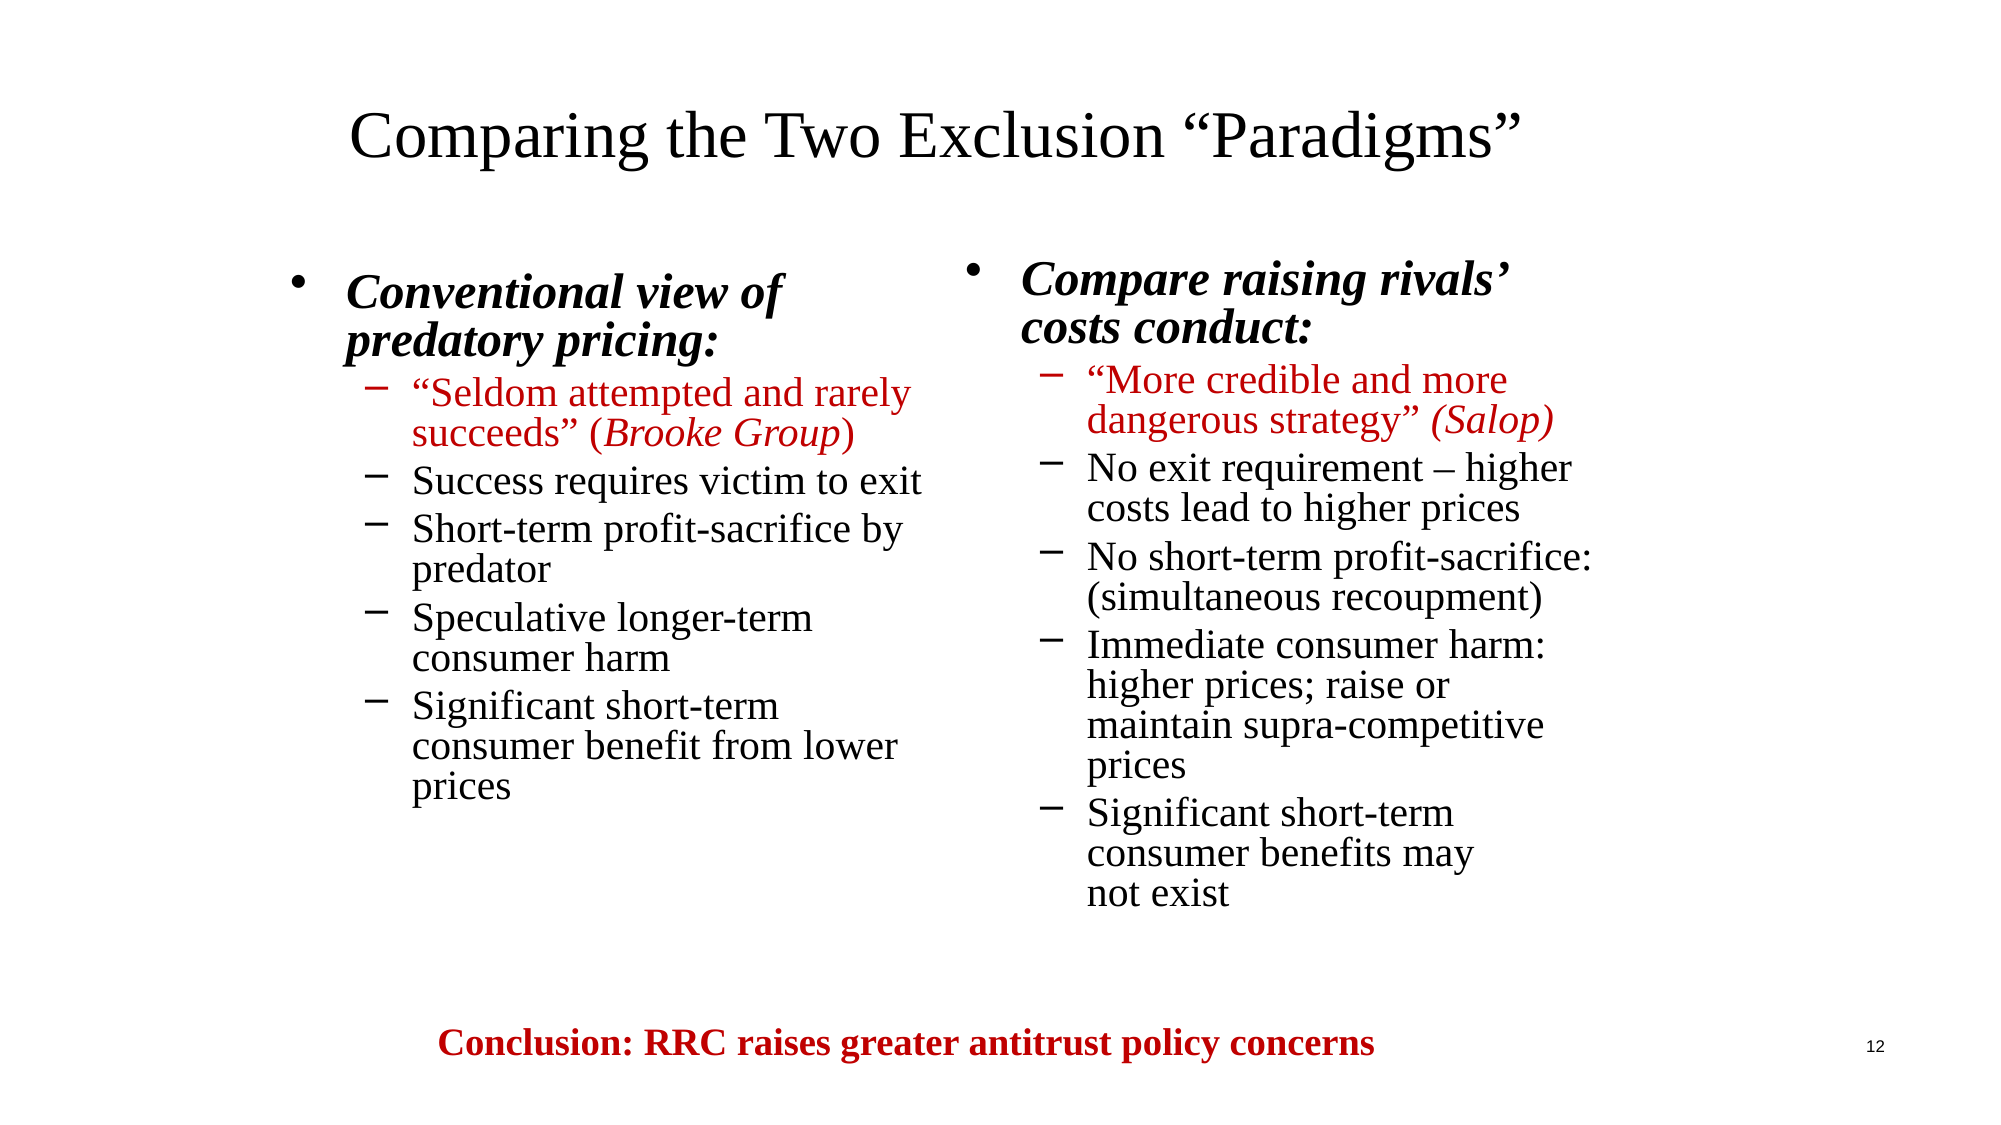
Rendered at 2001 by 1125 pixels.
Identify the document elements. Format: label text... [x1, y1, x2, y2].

slide_number 12 [1433, 1024, 1901, 1103]
list Conventional view of predatory pricing: “Seldom attempted and rarely succeeds” (Brooke Group) Success requires victim to exit Short-term profit-sacrifice by predator Speculative longer-term consumer harm Significant short-term consumer benefit from lower prices [275, 262, 938, 888]
title Comparing the Two Exclusion “Paradigms” [120, 37, 1755, 225]
list Compare raising rivals’ costs conduct: “More credible and more dangerous strategy” (Salop) No exit requirement – higher costs lead to higher prices No short-term profit-sacrifice: (simultaneous recoupment) Immediate consumer harm: higher prices; raise or maintain supra-competitive prices Significant short-term consumer benefits may not exist [950, 249, 1613, 925]
text_box Conclusion: RRC raises greater antitrust policy concerns [324, 933, 1488, 1096]
